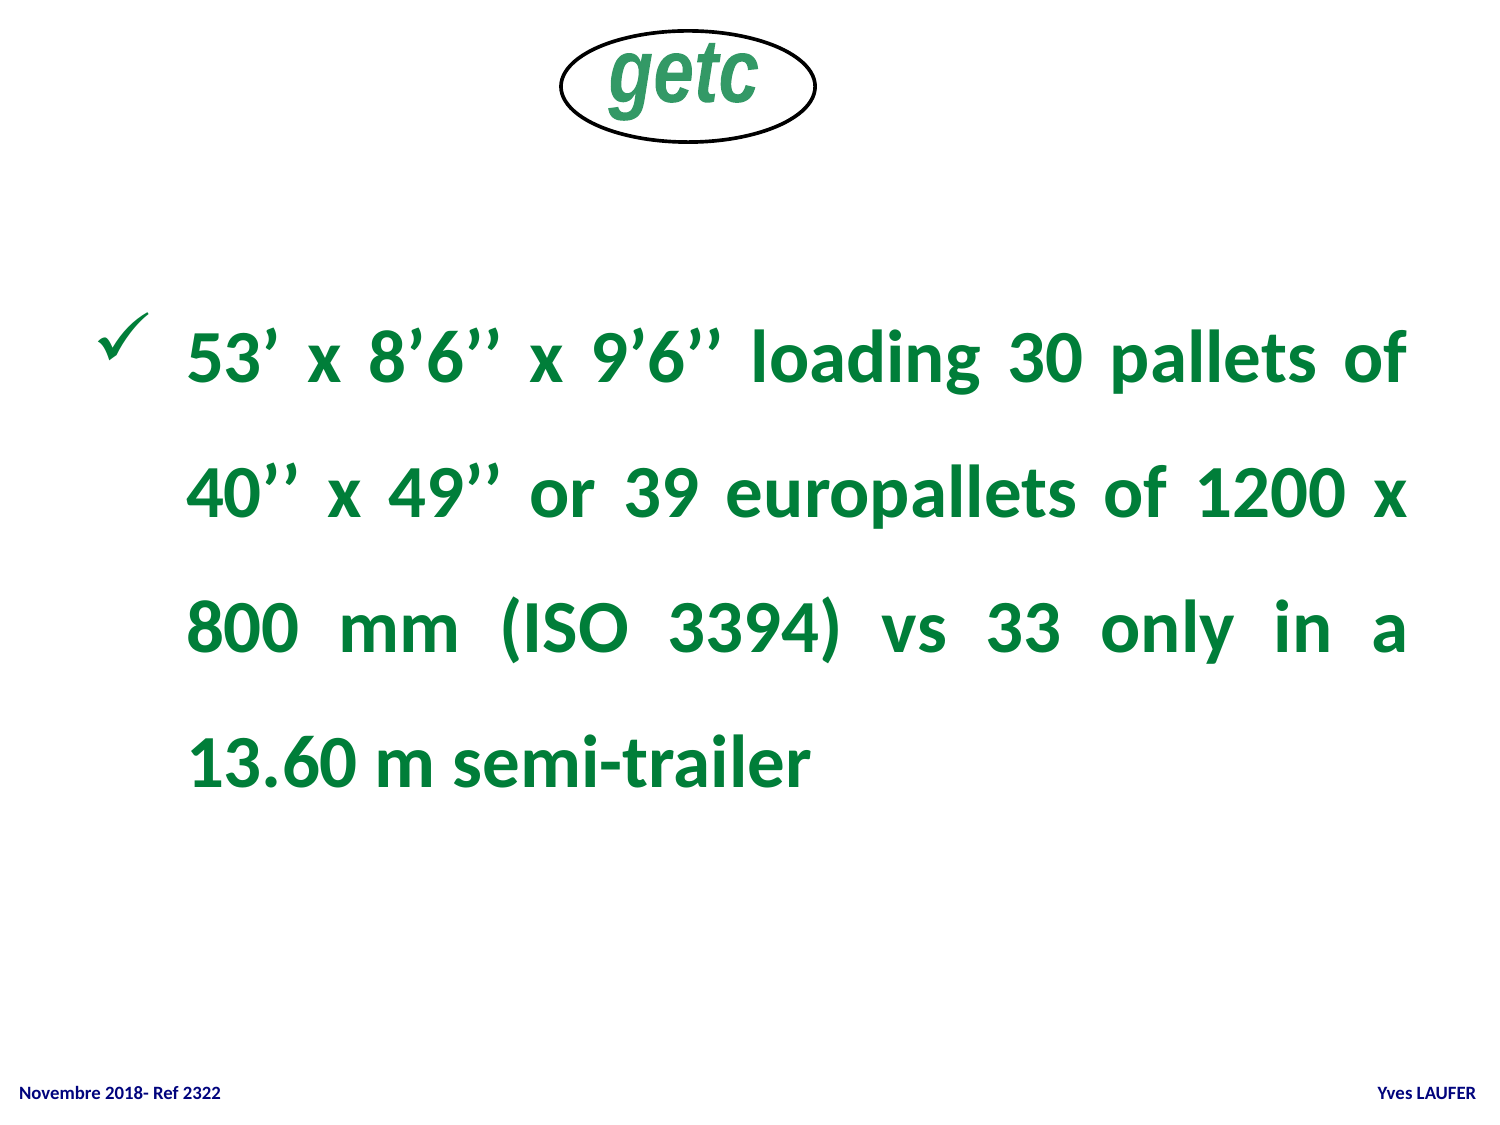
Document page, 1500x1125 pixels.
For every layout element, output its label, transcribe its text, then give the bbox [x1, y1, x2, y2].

footer Novembre 2018- Ref 2322 Yves LAUFER [0, 1058, 1495, 1125]
text_box [560, 30, 816, 143]
list 53’ x 8’6’’ x 9’6’’ loading 30 pallets of 40’’ x 49’’ or 39 europallets of 1200 x 800 mm (ISO 3394) vs 33 only in a 13.60 m semi-trailer [74, 255, 1425, 993]
